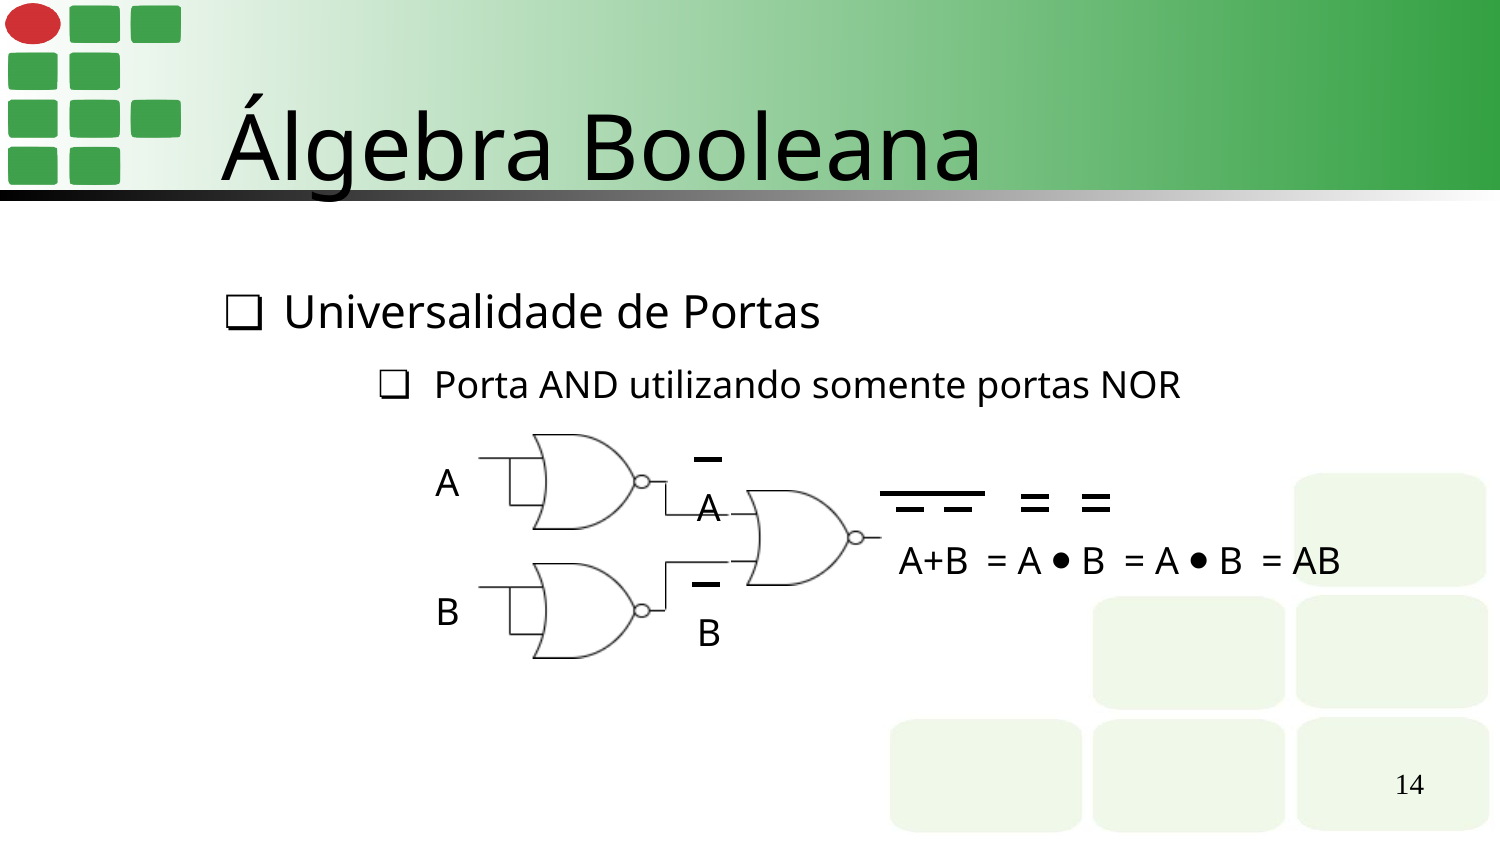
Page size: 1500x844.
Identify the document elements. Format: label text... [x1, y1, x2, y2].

text_box A+B [885, 506, 971, 565]
picture [5, 3, 181, 185]
slide_number ‹#› [1075, 768, 1425, 827]
text_box A [420, 429, 476, 488]
text_box Álgebra Booleana [206, 26, 1468, 207]
text_box Universalidade de Portas Porta AND utilizando somente portas NOR [193, 248, 1469, 395]
text_box A [681, 454, 736, 486]
text_box B [681, 594, 738, 638]
text_box = A ⦁ B [971, 506, 1108, 565]
text_box = AB [1246, 506, 1394, 565]
picture [477, 434, 1495, 835]
text_box = A ⦁ B [1108, 506, 1246, 565]
text_box B [420, 558, 476, 617]
